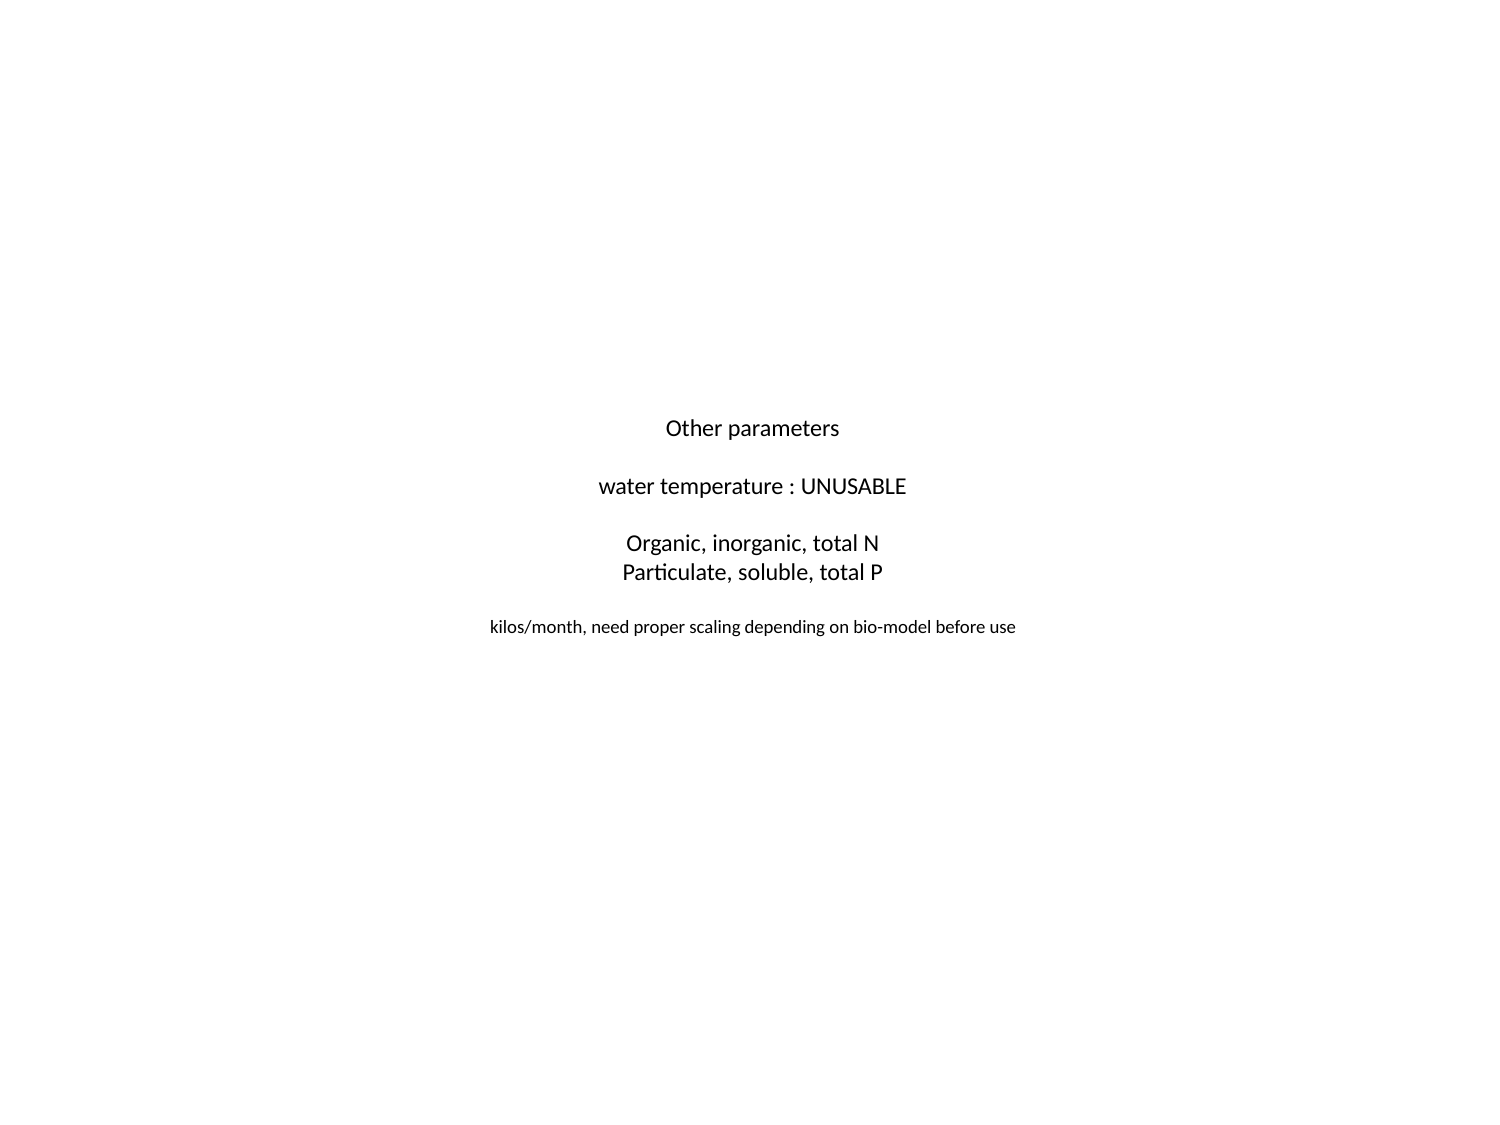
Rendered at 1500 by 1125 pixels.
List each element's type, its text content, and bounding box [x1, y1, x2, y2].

title Other parameters water temperature : UNUSABLE Organic, inorganic, total N Particulate, soluble, total P kilos/month, need proper scaling depending on bio-model before use [29, 404, 1477, 646]
